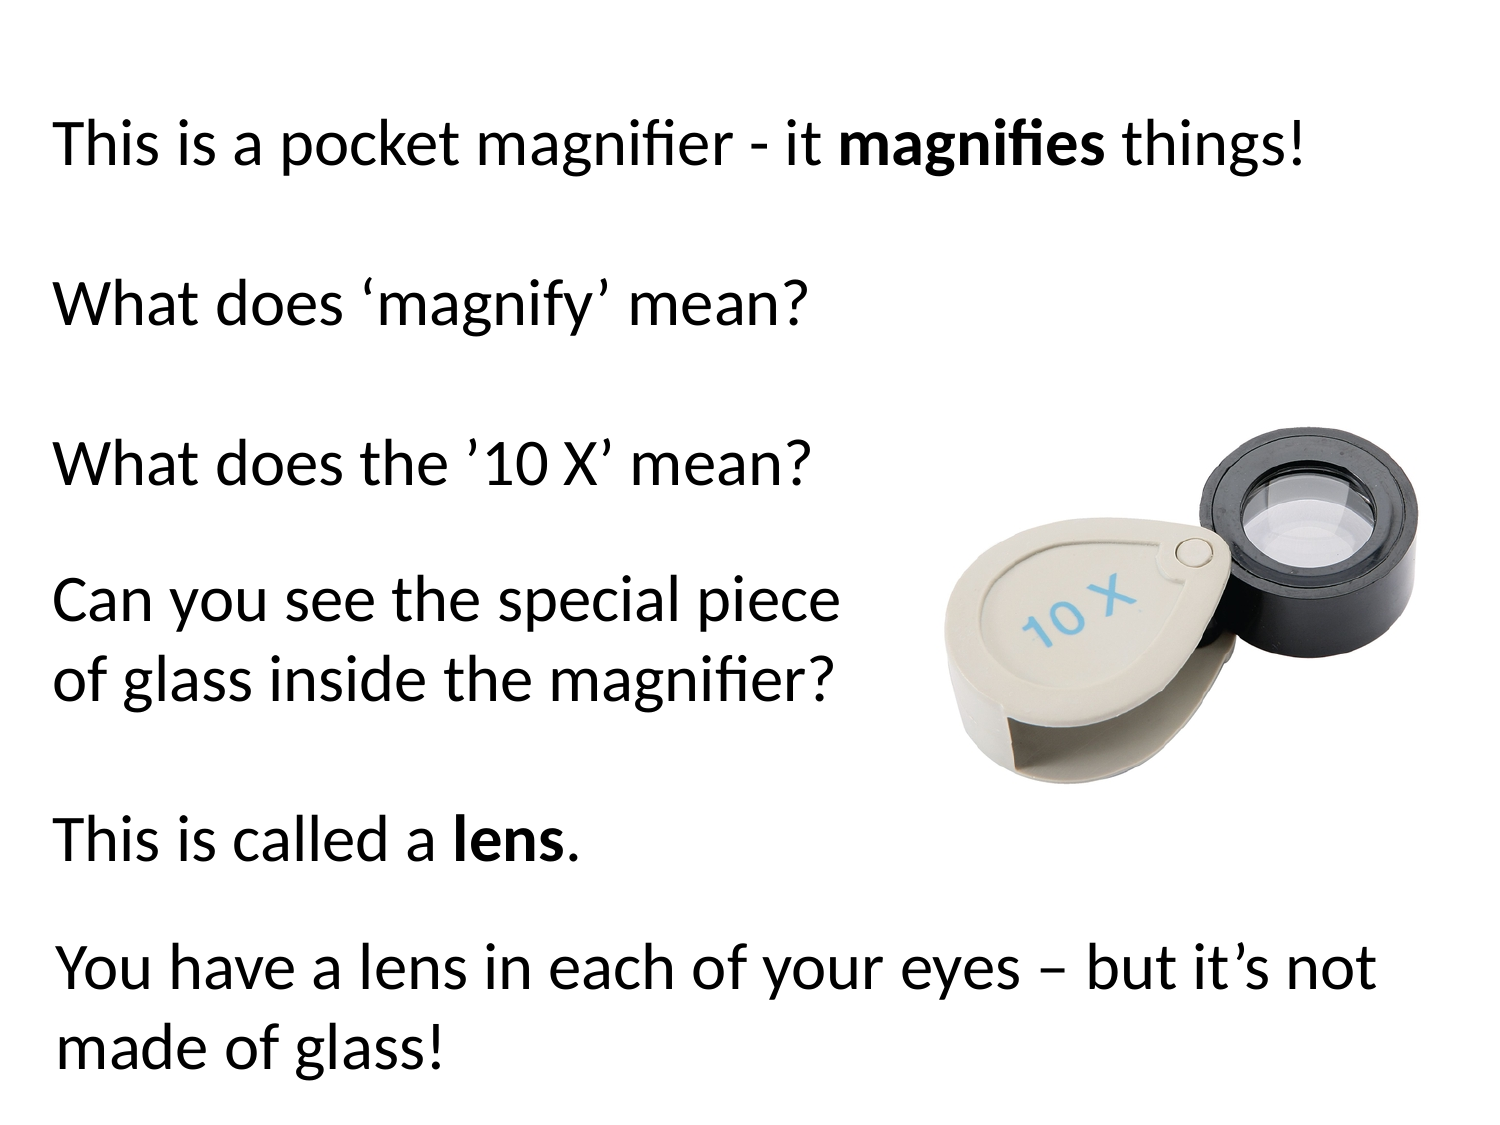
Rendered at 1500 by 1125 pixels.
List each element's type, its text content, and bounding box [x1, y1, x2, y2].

text_box This is a pocket magnifier - it magnifies things! What does ‘magnify’ mean? What does the ’10 X’ mean? [37, 91, 1444, 507]
text_box You have a lens in each of your eyes – but it’s not made of glass! [41, 915, 1465, 1125]
text_box Can you see the special piece of glass inside the magnifier? This is called a lens. [37, 547, 905, 962]
picture [902, 316, 1465, 879]
